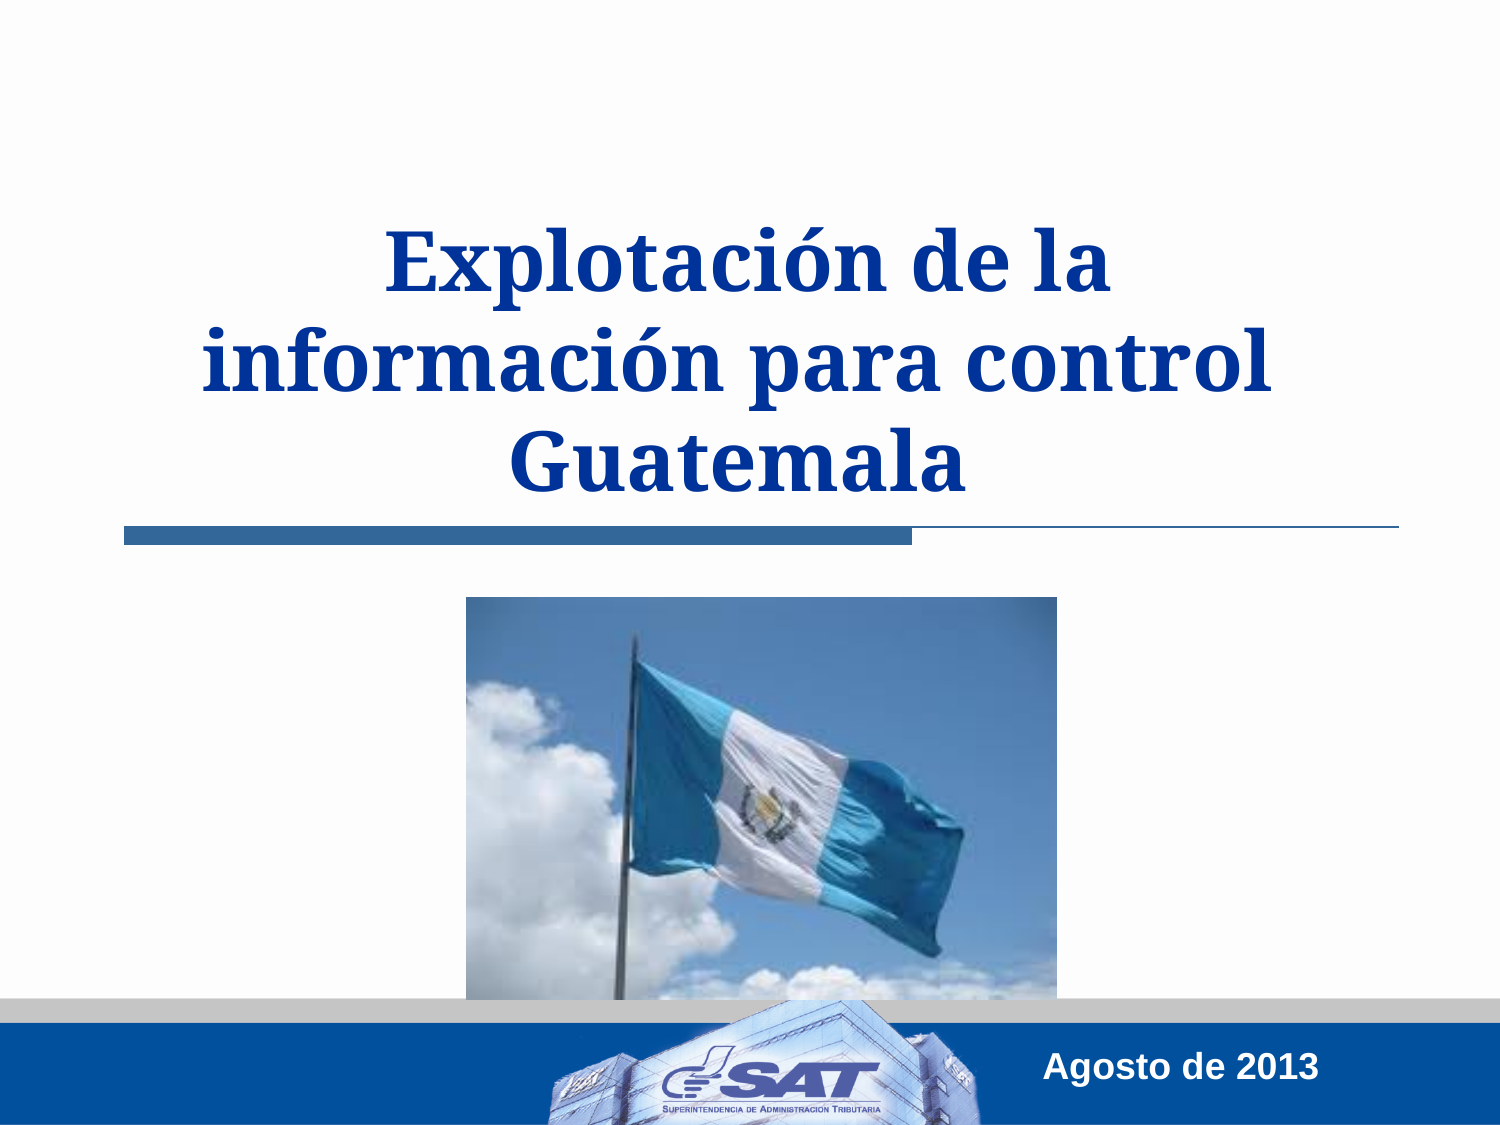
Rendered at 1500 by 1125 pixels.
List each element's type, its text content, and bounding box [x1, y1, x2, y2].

text_box [64, 1011, 697, 1090]
picture [0, 0, 1500, 1125]
title Explotación de la información para control Guatemala [100, 113, 1376, 516]
text_box Agosto de 2013 [1027, 1034, 1500, 1095]
